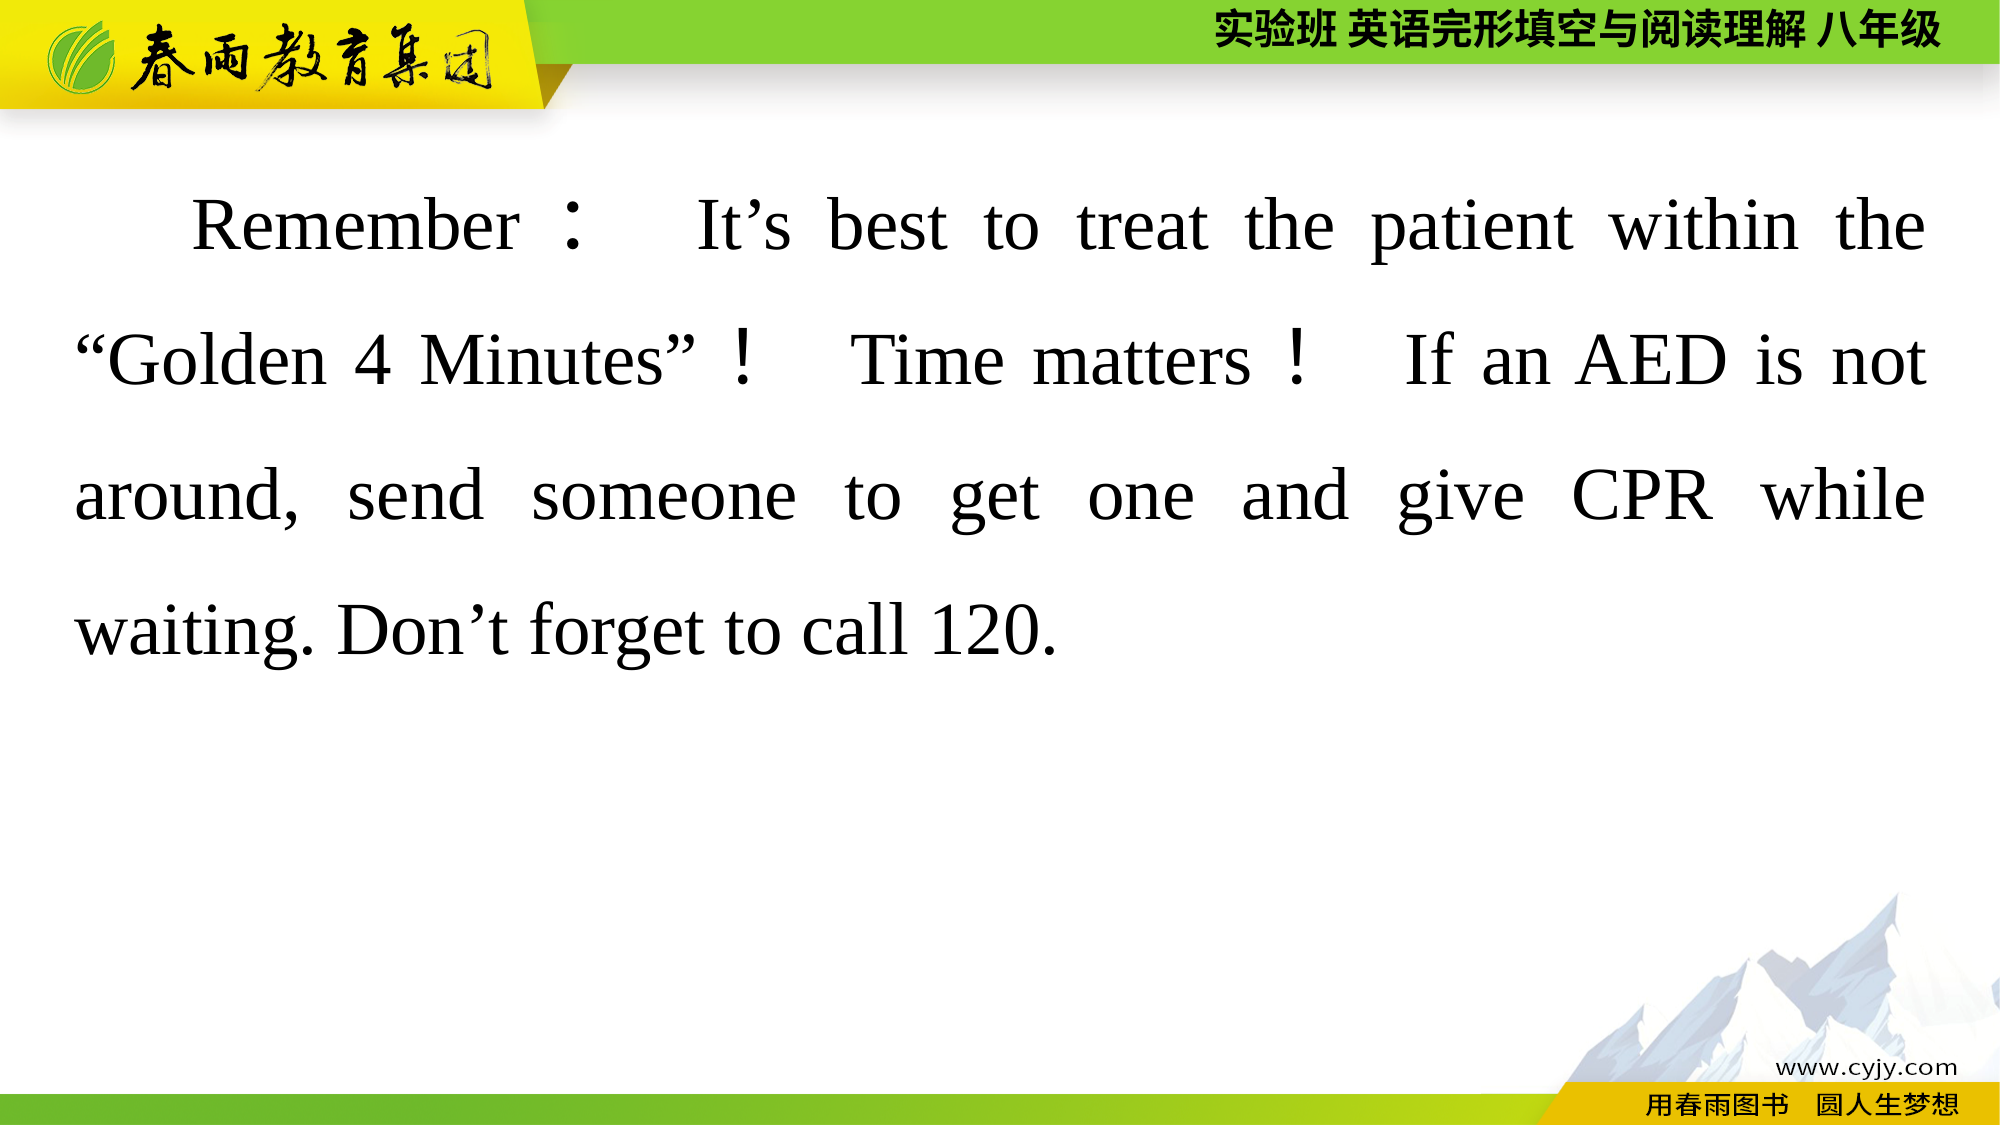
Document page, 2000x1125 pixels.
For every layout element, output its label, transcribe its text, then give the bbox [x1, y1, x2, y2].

picture [0, 0, 2000, 1125]
list Remember： It’s best to treat the patient within the “Golden 4 Minutes”！ Time matters！ If an AED is not around, send someone to get one and give CPR while waiting. Don’t forget to call 120. [59, 122, 1944, 683]
